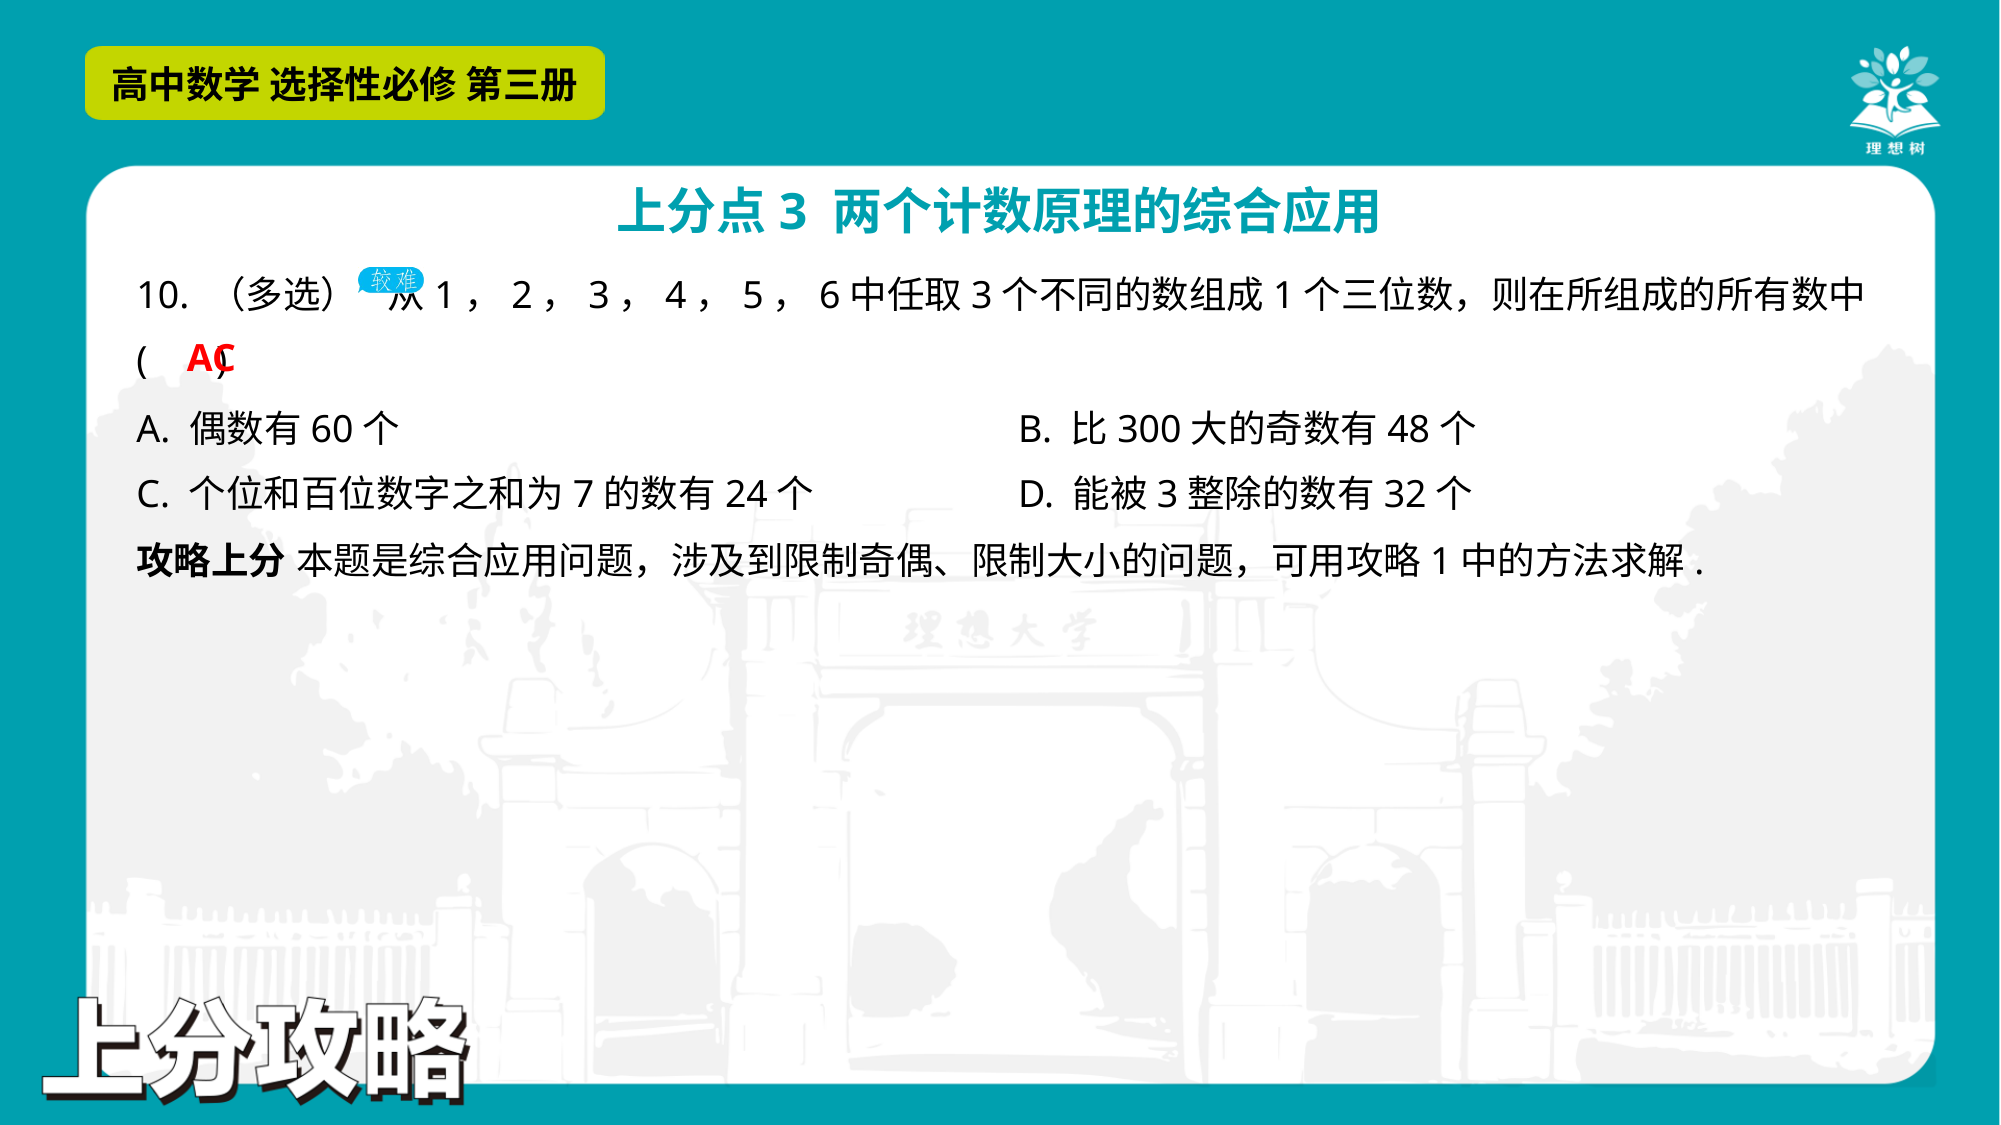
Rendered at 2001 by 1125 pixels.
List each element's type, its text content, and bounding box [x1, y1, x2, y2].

text_box 10. （多选） 从1，2，3，4，5，6中任取3个不同的数组成1个三位数，则在所组成的所有数中 ( ) [136, 247, 1865, 374]
text_box AC [170, 314, 253, 373]
text_box 攻略上分 本题是综合应用问题，涉及到限制奇偶、限制大小的问题，可用攻略1中的方法求解. [136, 515, 1865, 575]
picture [0, 0, 2000, 1125]
text_box A. 偶数有60个 B. 比300大的奇数有48个 C. 个位和百位数字之和为7的数有24个 D. 能被3整除的数有32个 [136, 381, 1865, 508]
